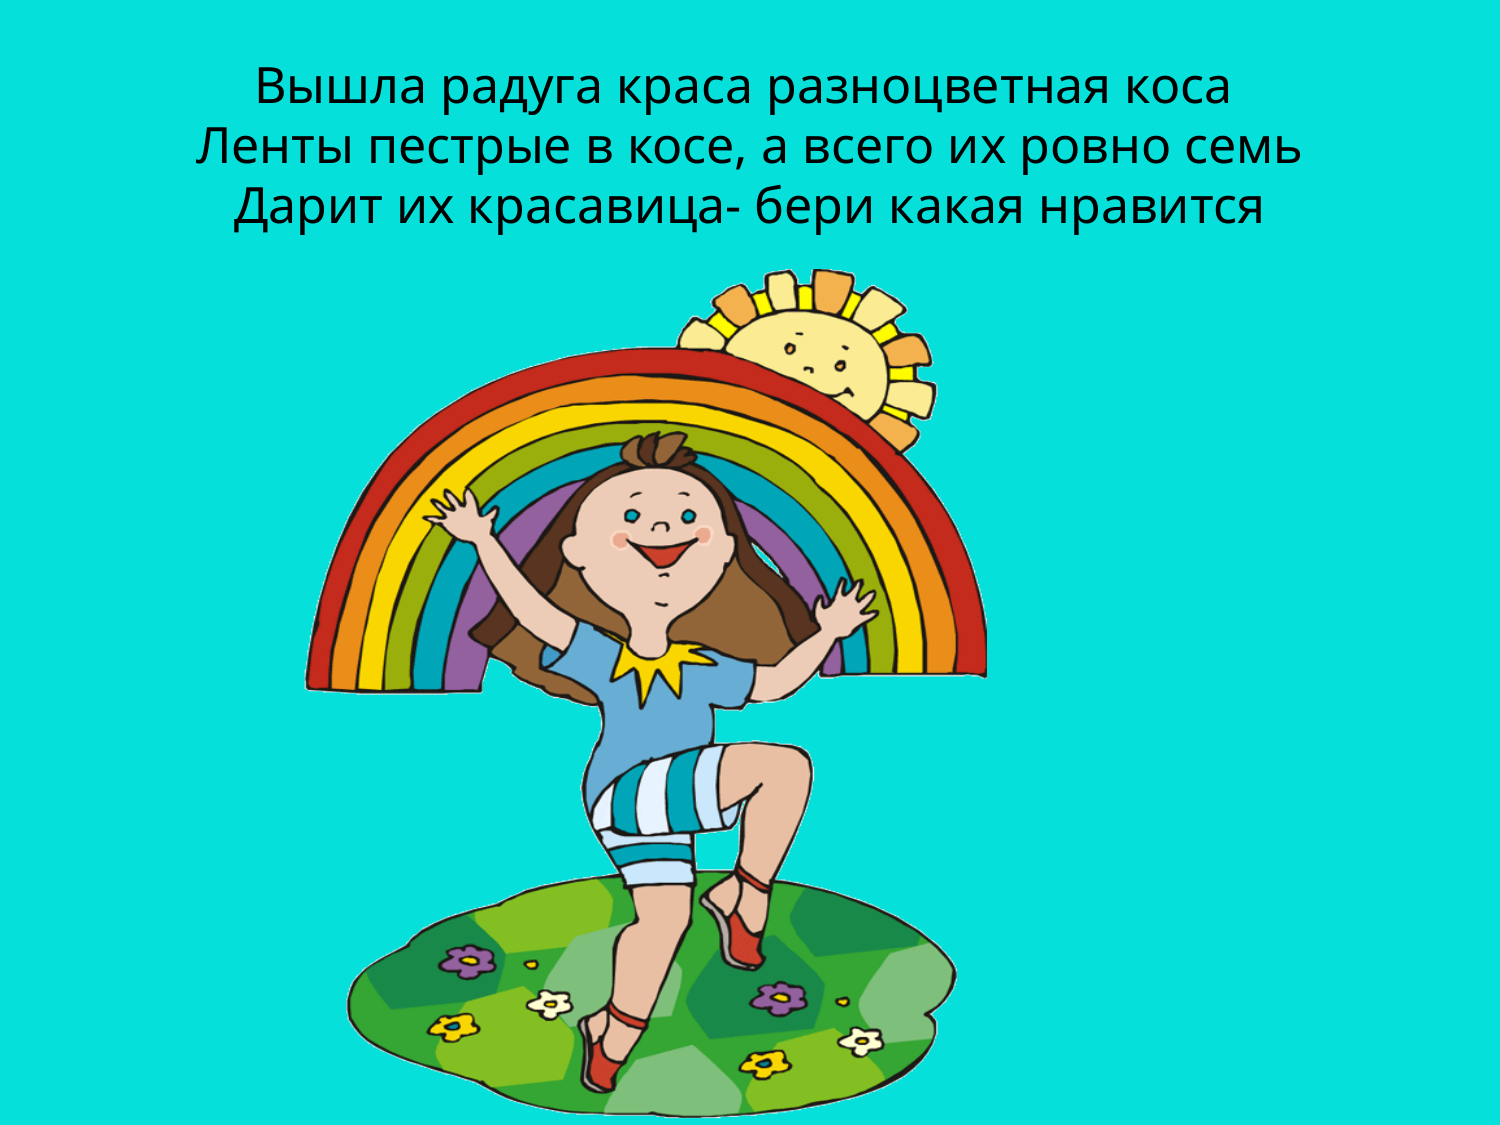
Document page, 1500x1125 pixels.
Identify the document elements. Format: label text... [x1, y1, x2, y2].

title Вышла радуга краса разноцветная коса Ленты пестрые в косе, а всего их ровно семь Дарит их красавица- бери какая нравится [112, 54, 1388, 232]
picture [300, 269, 987, 1125]
